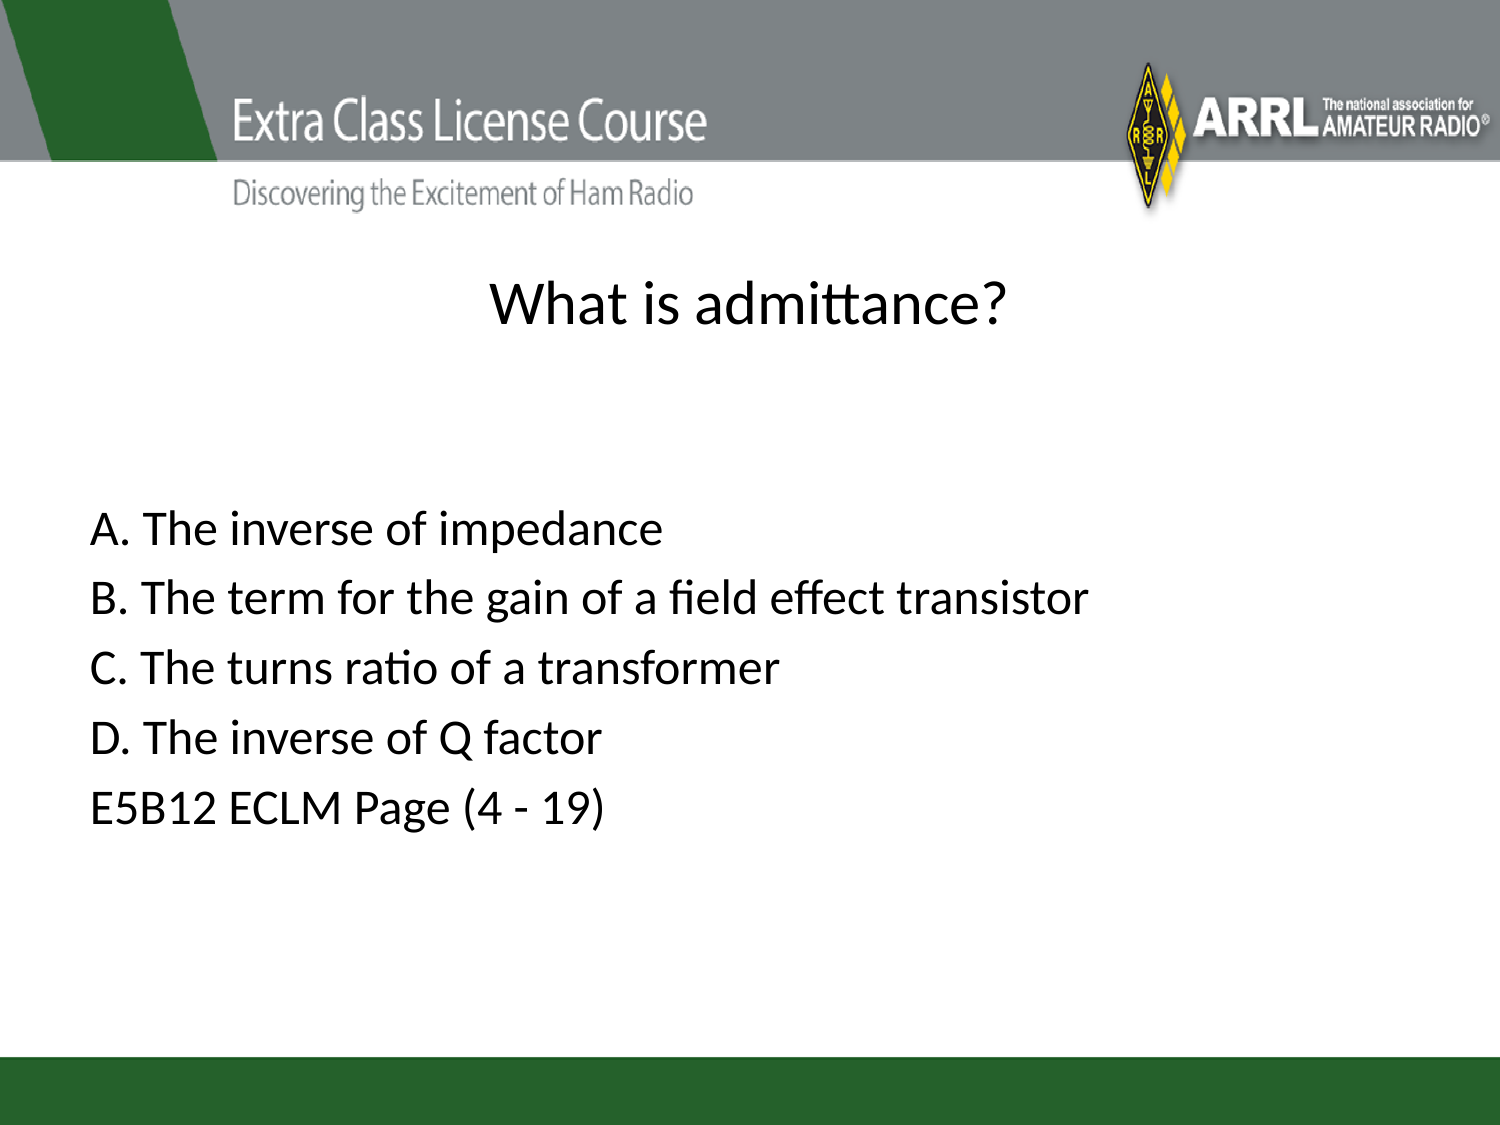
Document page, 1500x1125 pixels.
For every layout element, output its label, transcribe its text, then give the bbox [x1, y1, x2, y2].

list A. The inverse of impedance B. The term for the gain of a field effect transistor C. The turns ratio of a transformer D. The inverse of Q factor E5B12 ECLM Page (4 - 19) [75, 487, 1425, 1005]
picture [0, 0, 1500, 1125]
title What is admittance? [75, 254, 1425, 435]
